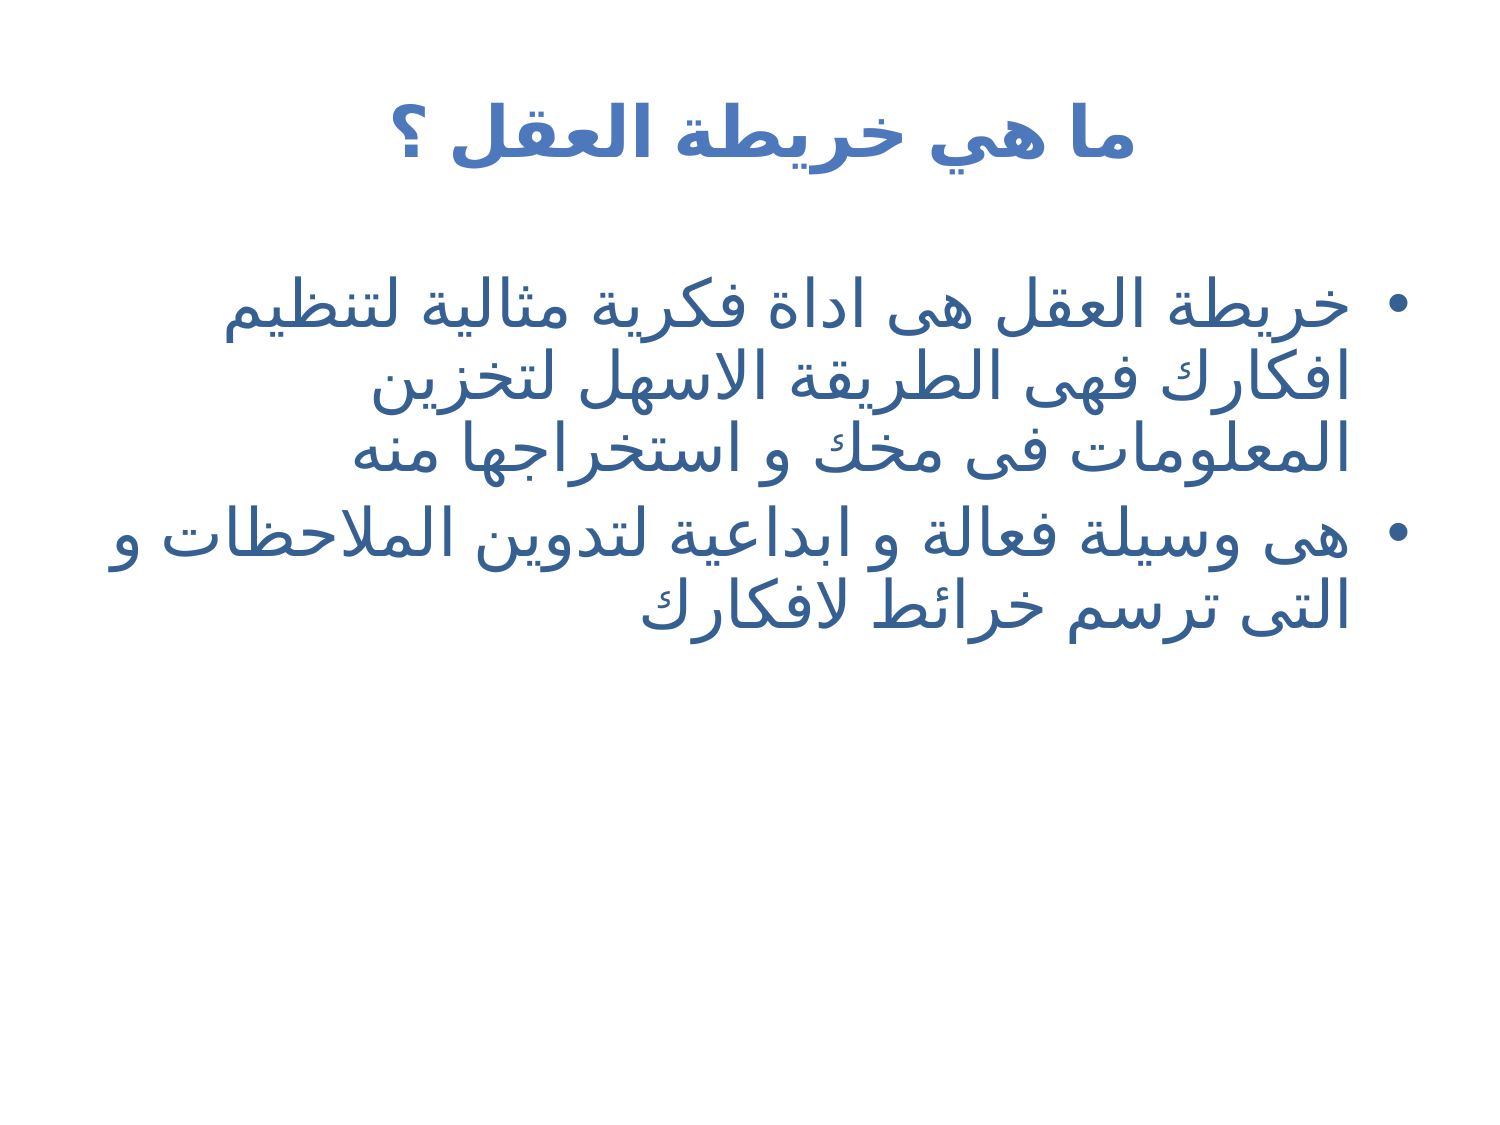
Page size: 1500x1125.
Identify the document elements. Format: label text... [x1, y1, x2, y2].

list خريطة العقل هى اداة فكرية مثالية لتنظيم افكارك فهى الطريقة الاسهل لتخزين المعلومات فى مخك و استخراجها منه هى وسيلة فعالة و ابداعية لتدوين الملاحظات و التى ترسم خرائط لافكارك [75, 262, 1425, 1005]
title ما هي خريطة العقل ؟ [88, 78, 1439, 266]
